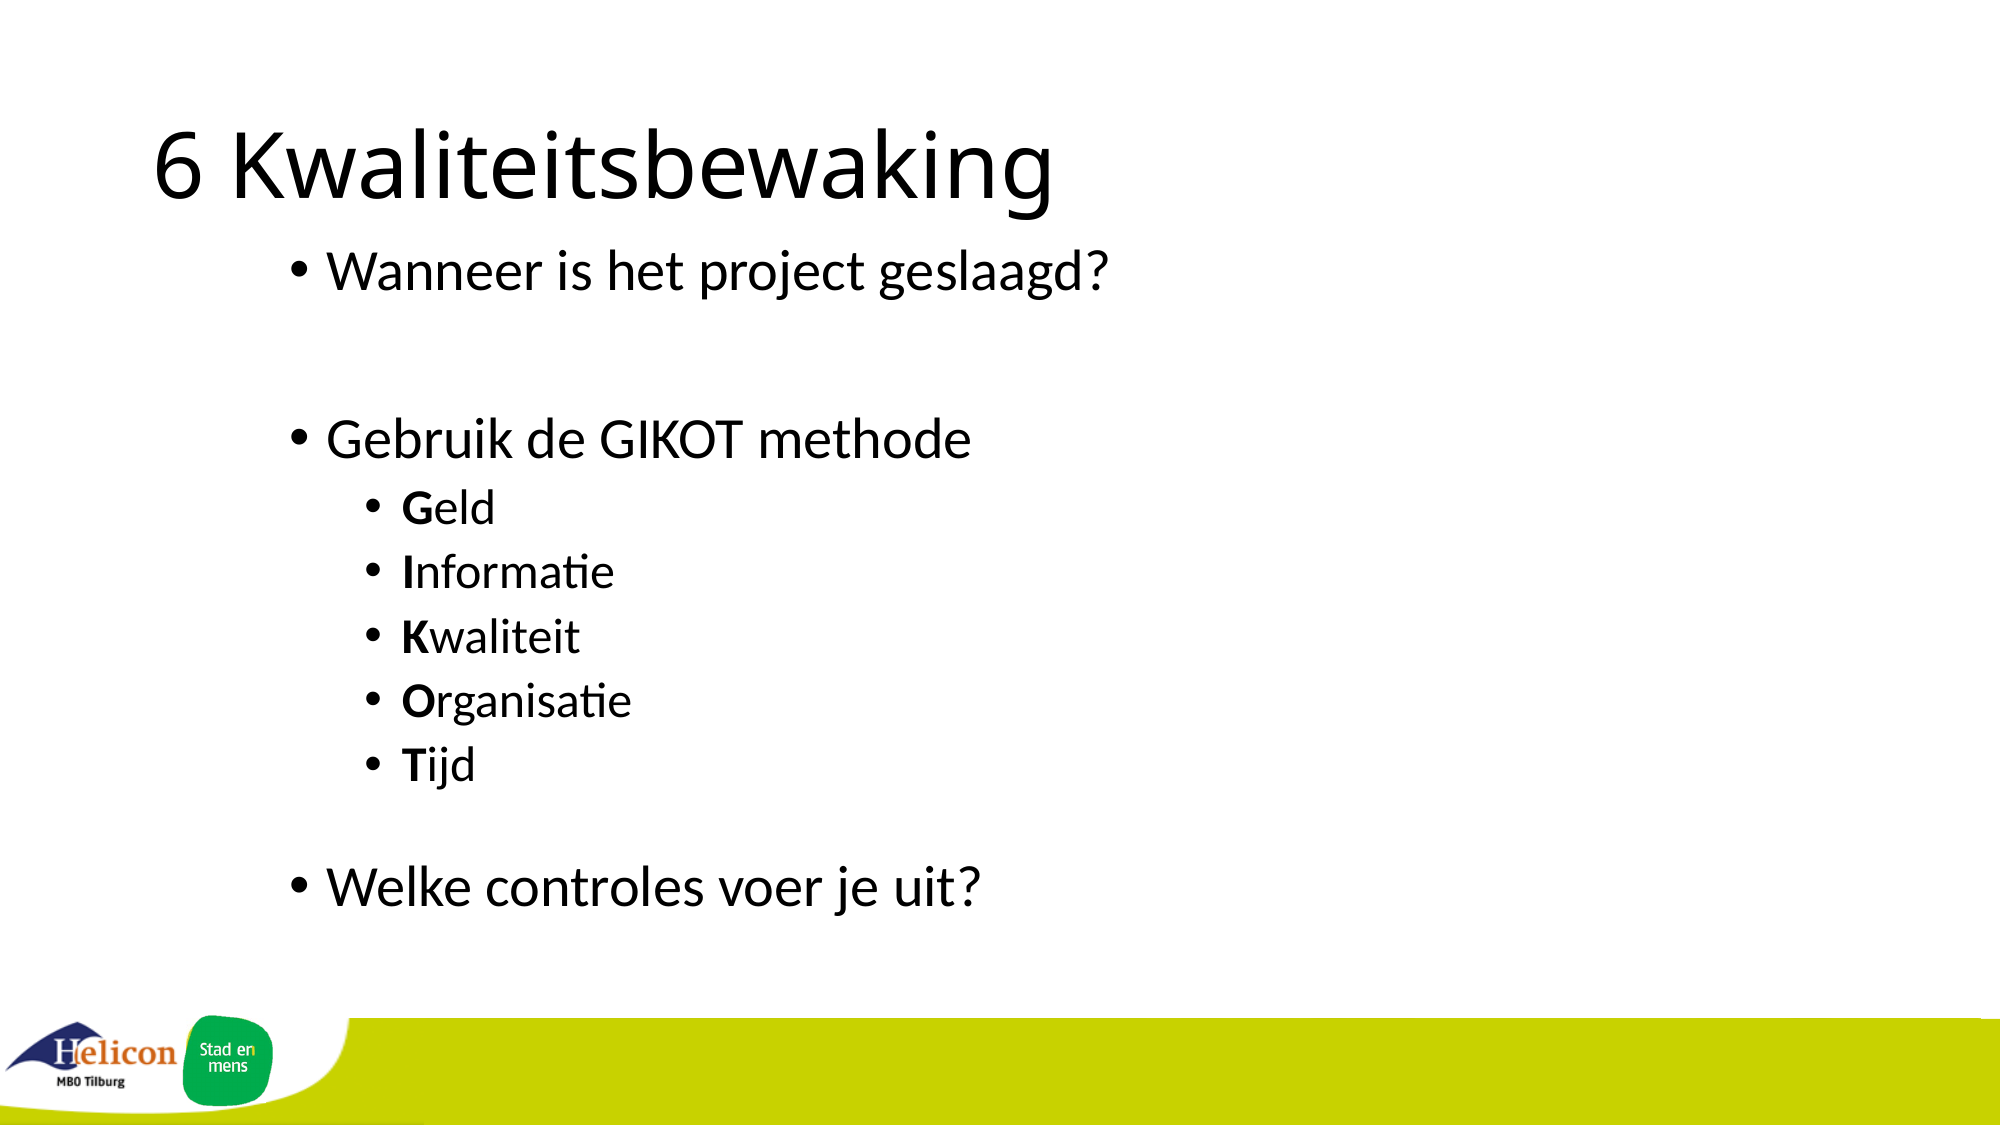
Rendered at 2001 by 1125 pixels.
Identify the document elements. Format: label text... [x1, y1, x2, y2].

picture [0, 1013, 424, 1125]
title 6 Kwaliteitsbewaking [137, 59, 1863, 278]
list Wanneer is het project geslaagd? Gebruik de GIKOT methode Geld Informatie Kwaliteit Organisatie Tijd Welke controles voer je uit? [274, 232, 1726, 963]
